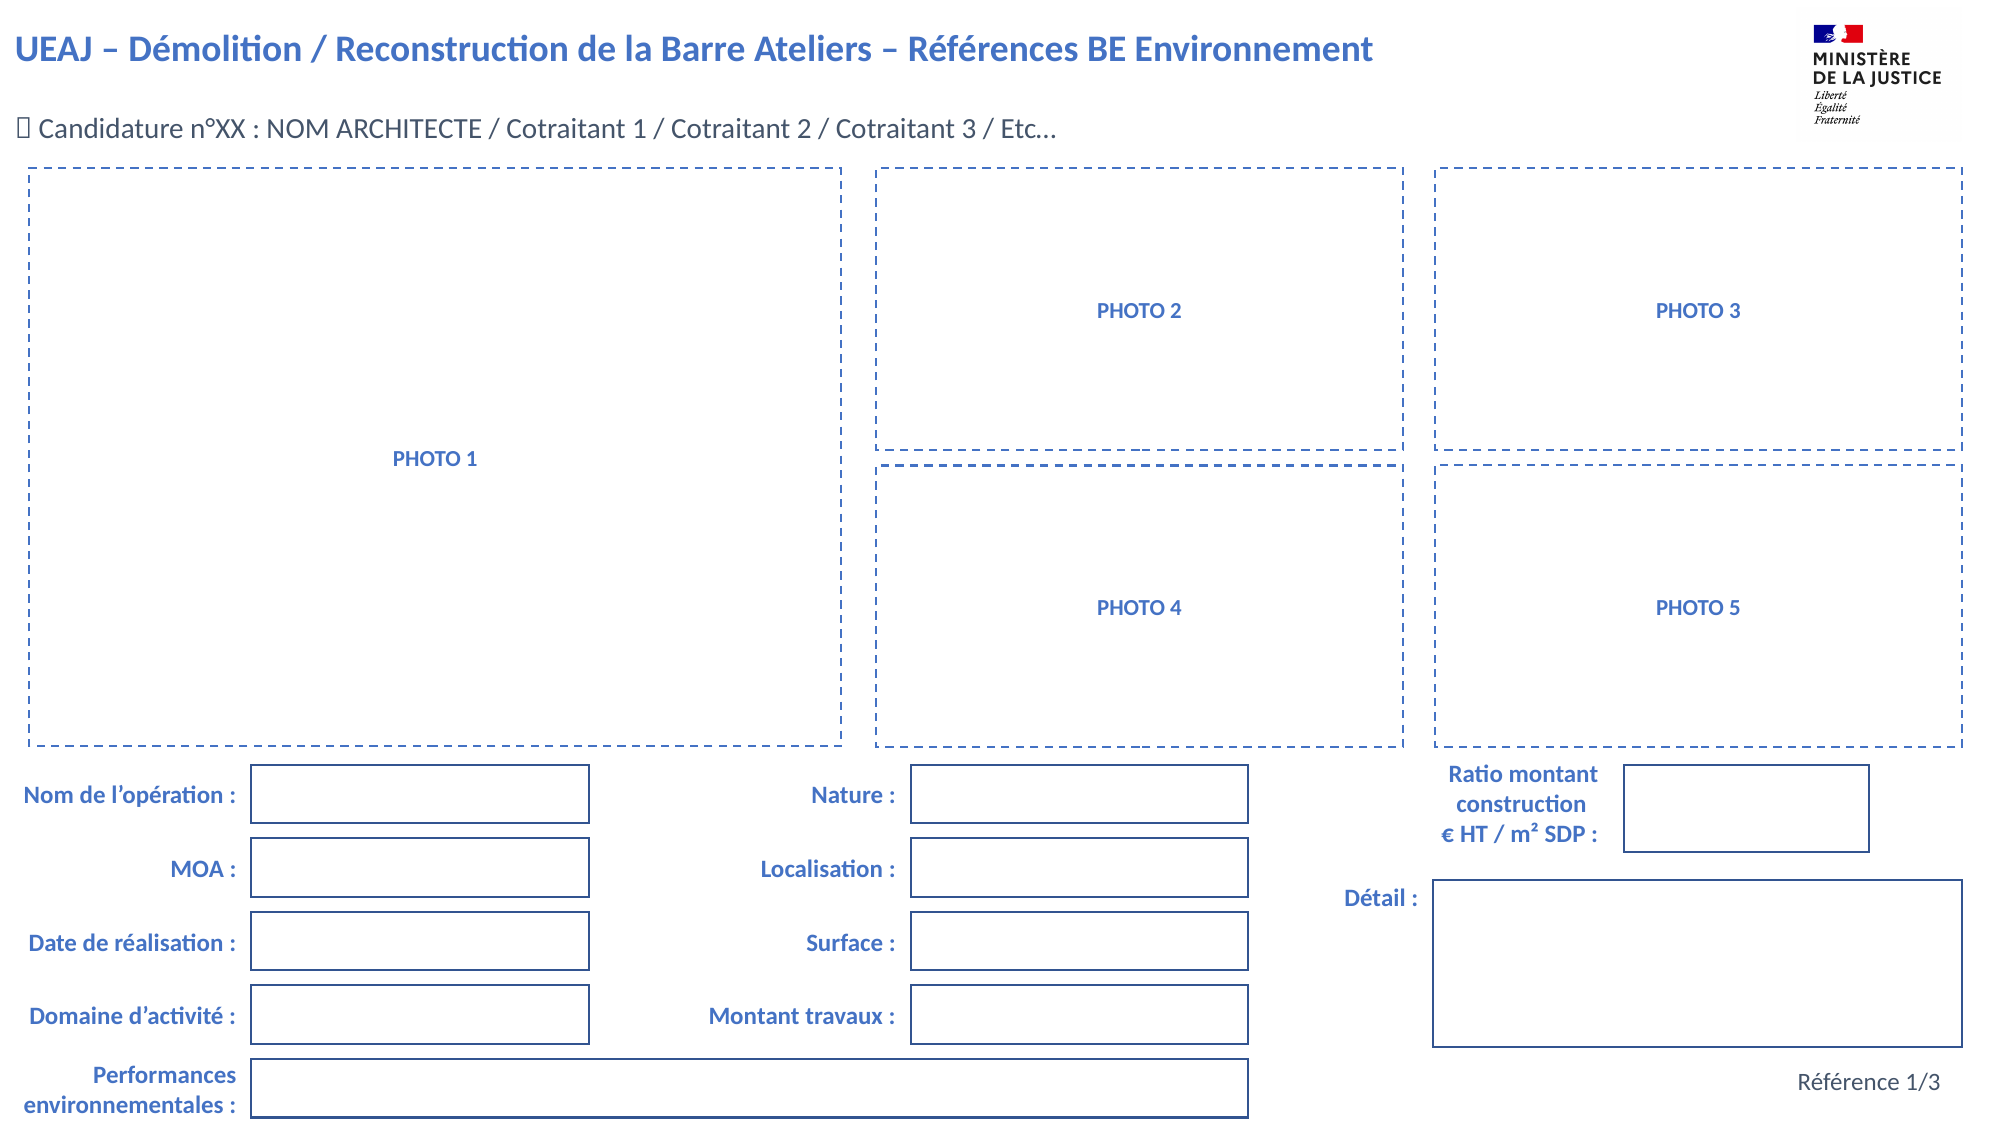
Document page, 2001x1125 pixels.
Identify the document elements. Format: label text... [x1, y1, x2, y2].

text_box [1623, 764, 1870, 853]
text_box Date de réalisation : [5, 911, 250, 971]
text_box Référence 1/3 [1776, 1050, 1963, 1110]
text_box [252, 1058, 1249, 1119]
text_box Ratio montant construction € HT / m² SDP : [1312, 753, 1614, 853]
text_box PHOTO 1 [28, 167, 842, 747]
text_box [910, 984, 1249, 1045]
text_box Localisation : [664, 837, 910, 898]
text_box Nature : [664, 764, 910, 824]
text_box [250, 911, 590, 971]
text_box UEAJ – Démolition / Reconstruction de la Barre Ateliers – Références BE Environnement [0, 18, 1491, 74]
text_box Détail : [1278, 866, 1434, 927]
text_box [250, 837, 590, 898]
text_box Montant travaux : [664, 984, 910, 1045]
text_box MOA : [5, 837, 250, 898]
text_box Performances environnementales : [5, 1058, 252, 1119]
text_box PHOTO 5 [1434, 464, 1963, 748]
text_box  Candidature n°XX : NOM ARCHITECTE / Cotraitant 1 / Cotraitant 2 / Cotraitant 3 / Etc… [0, 99, 1567, 155]
text_box [1432, 879, 1963, 1048]
text_box [910, 911, 1249, 971]
text_box [250, 984, 590, 1045]
text_box [250, 764, 590, 824]
text_box [910, 837, 1249, 898]
text_box PHOTO 2 [875, 167, 1404, 451]
text_box PHOTO 3 [1434, 167, 1963, 451]
text_box PHOTO 4 [875, 464, 1404, 748]
text_box Surface : [664, 911, 910, 971]
text_box Domaine d’activité : [5, 984, 250, 1045]
text_box Nom de l’opération : [5, 764, 250, 824]
text_box [910, 764, 1249, 824]
picture [1796, 7, 1962, 142]
